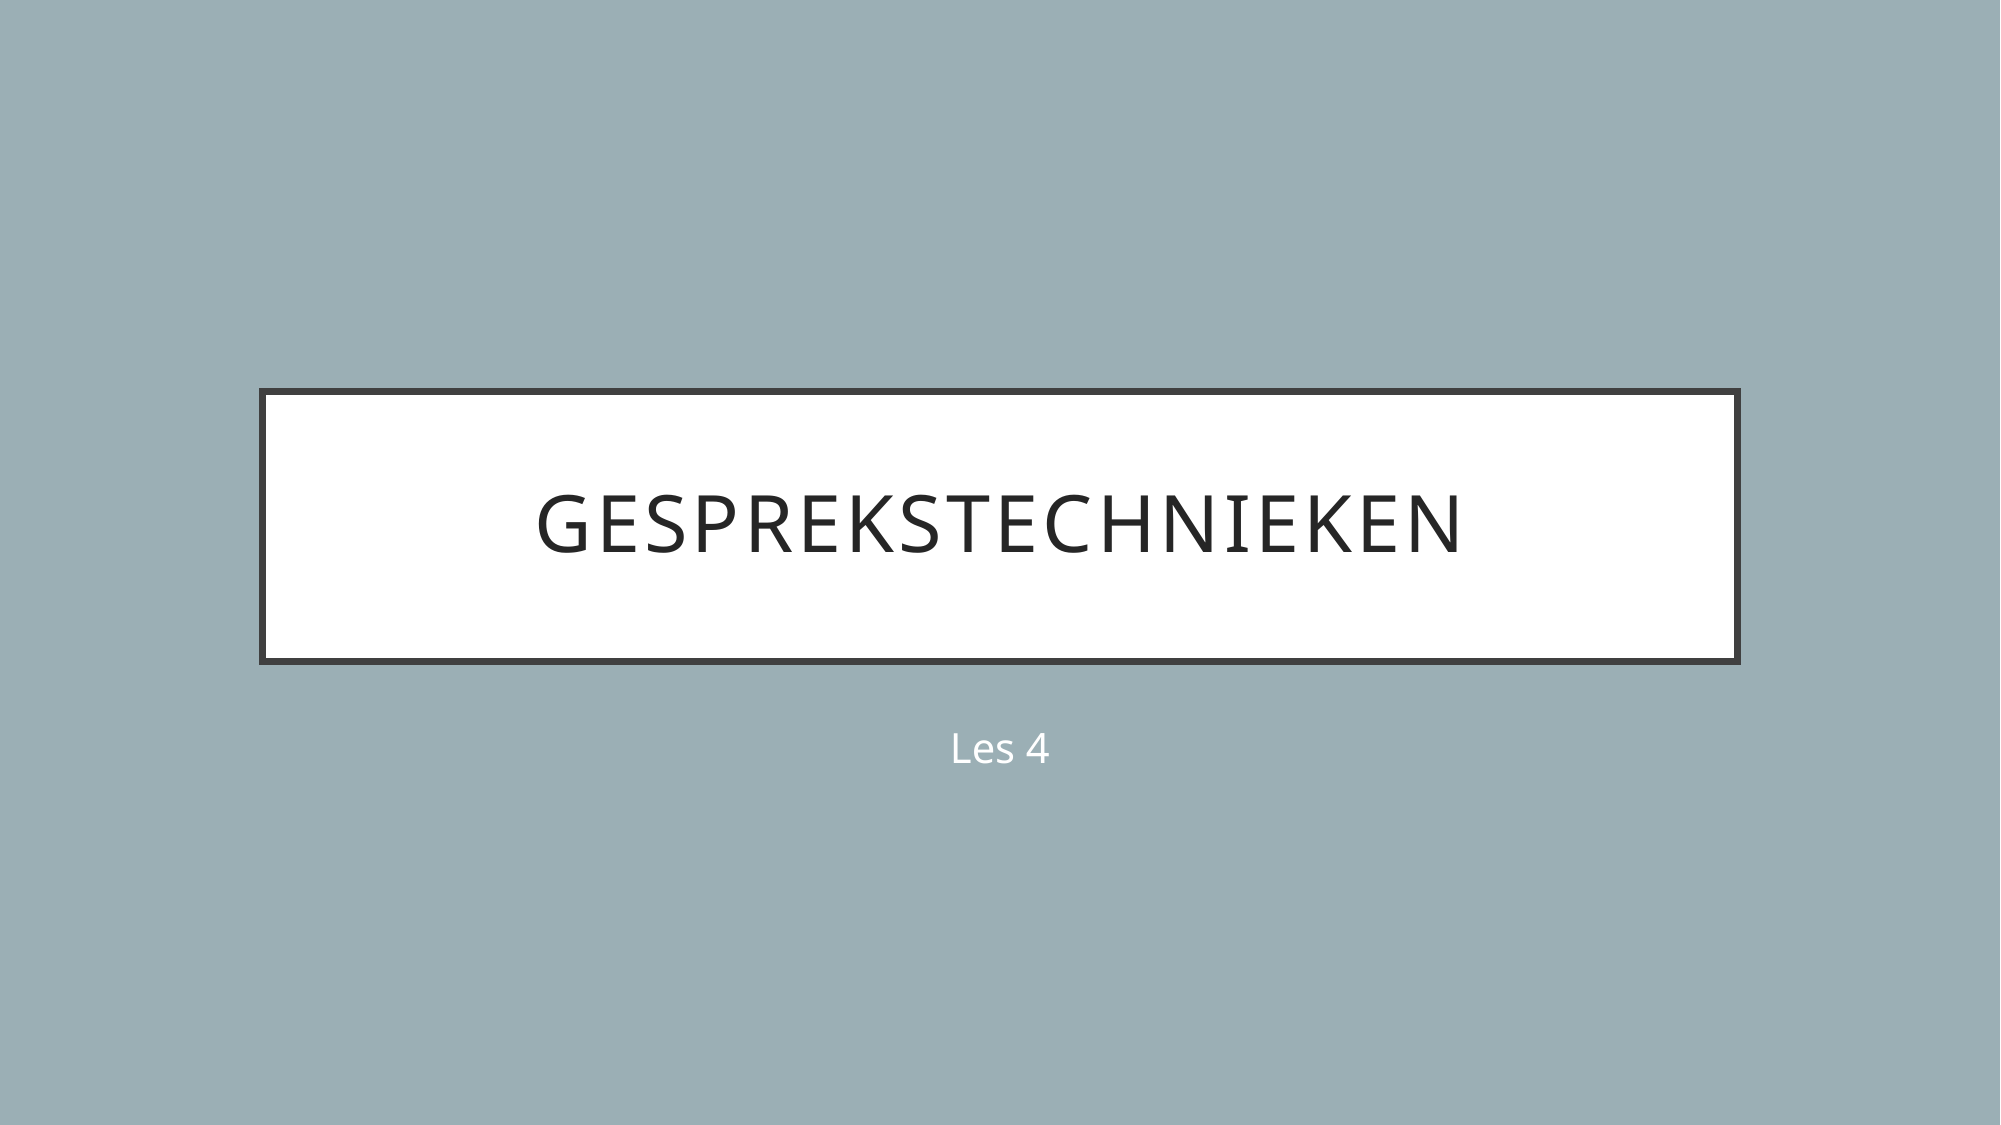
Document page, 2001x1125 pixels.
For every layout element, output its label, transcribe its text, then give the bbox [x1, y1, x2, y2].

subtitle Les 4 [442, 713, 1558, 918]
title gesprekstechnieken [259, 388, 1741, 665]
